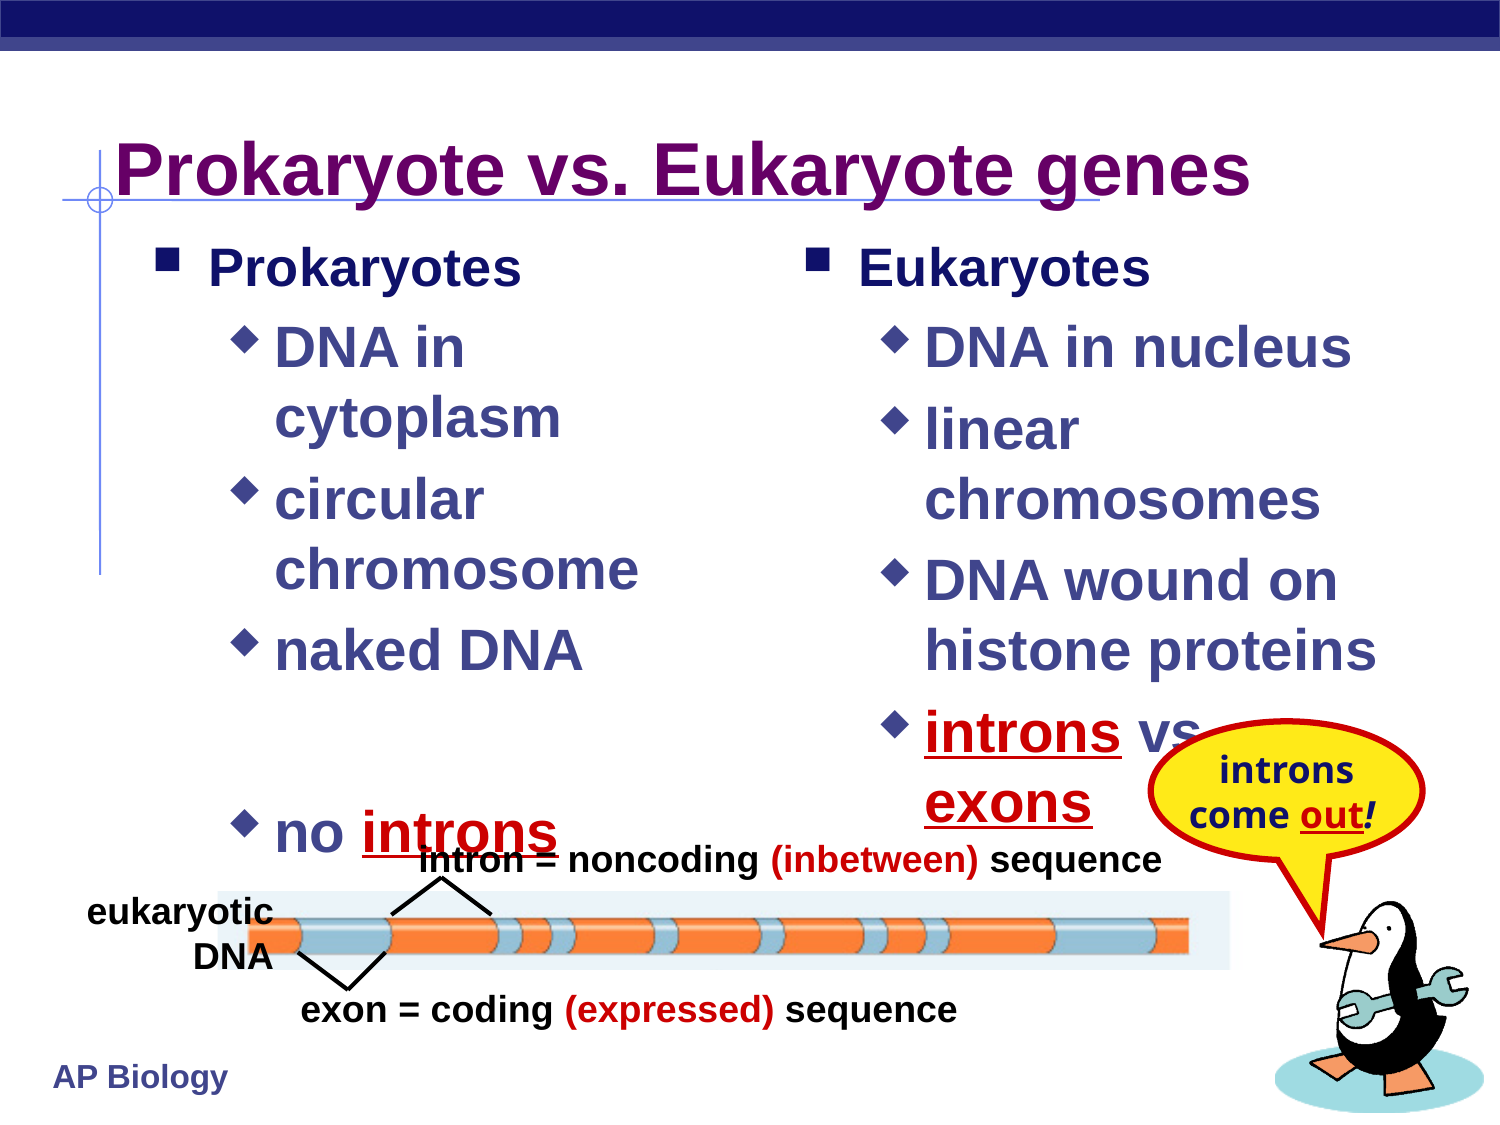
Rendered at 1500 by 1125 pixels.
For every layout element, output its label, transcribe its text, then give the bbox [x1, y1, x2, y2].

list Prokaryotes DNA in cytoplasm circular chromosome naked DNA no introns [137, 224, 763, 750]
text_box introns come out! [1150, 721, 1423, 898]
title Prokaryote vs. Eukaryote genes [99, 112, 1375, 238]
list Eukaryotes DNA in nucleus linear chromosomes DNA wound on histone proteins introns vs. exons [787, 224, 1413, 738]
picture [217, 891, 1243, 971]
text_box eukaryotic DNA [71, 880, 289, 985]
picture [1274, 900, 1485, 1114]
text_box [391, 827, 1177, 916]
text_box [285, 951, 974, 1038]
